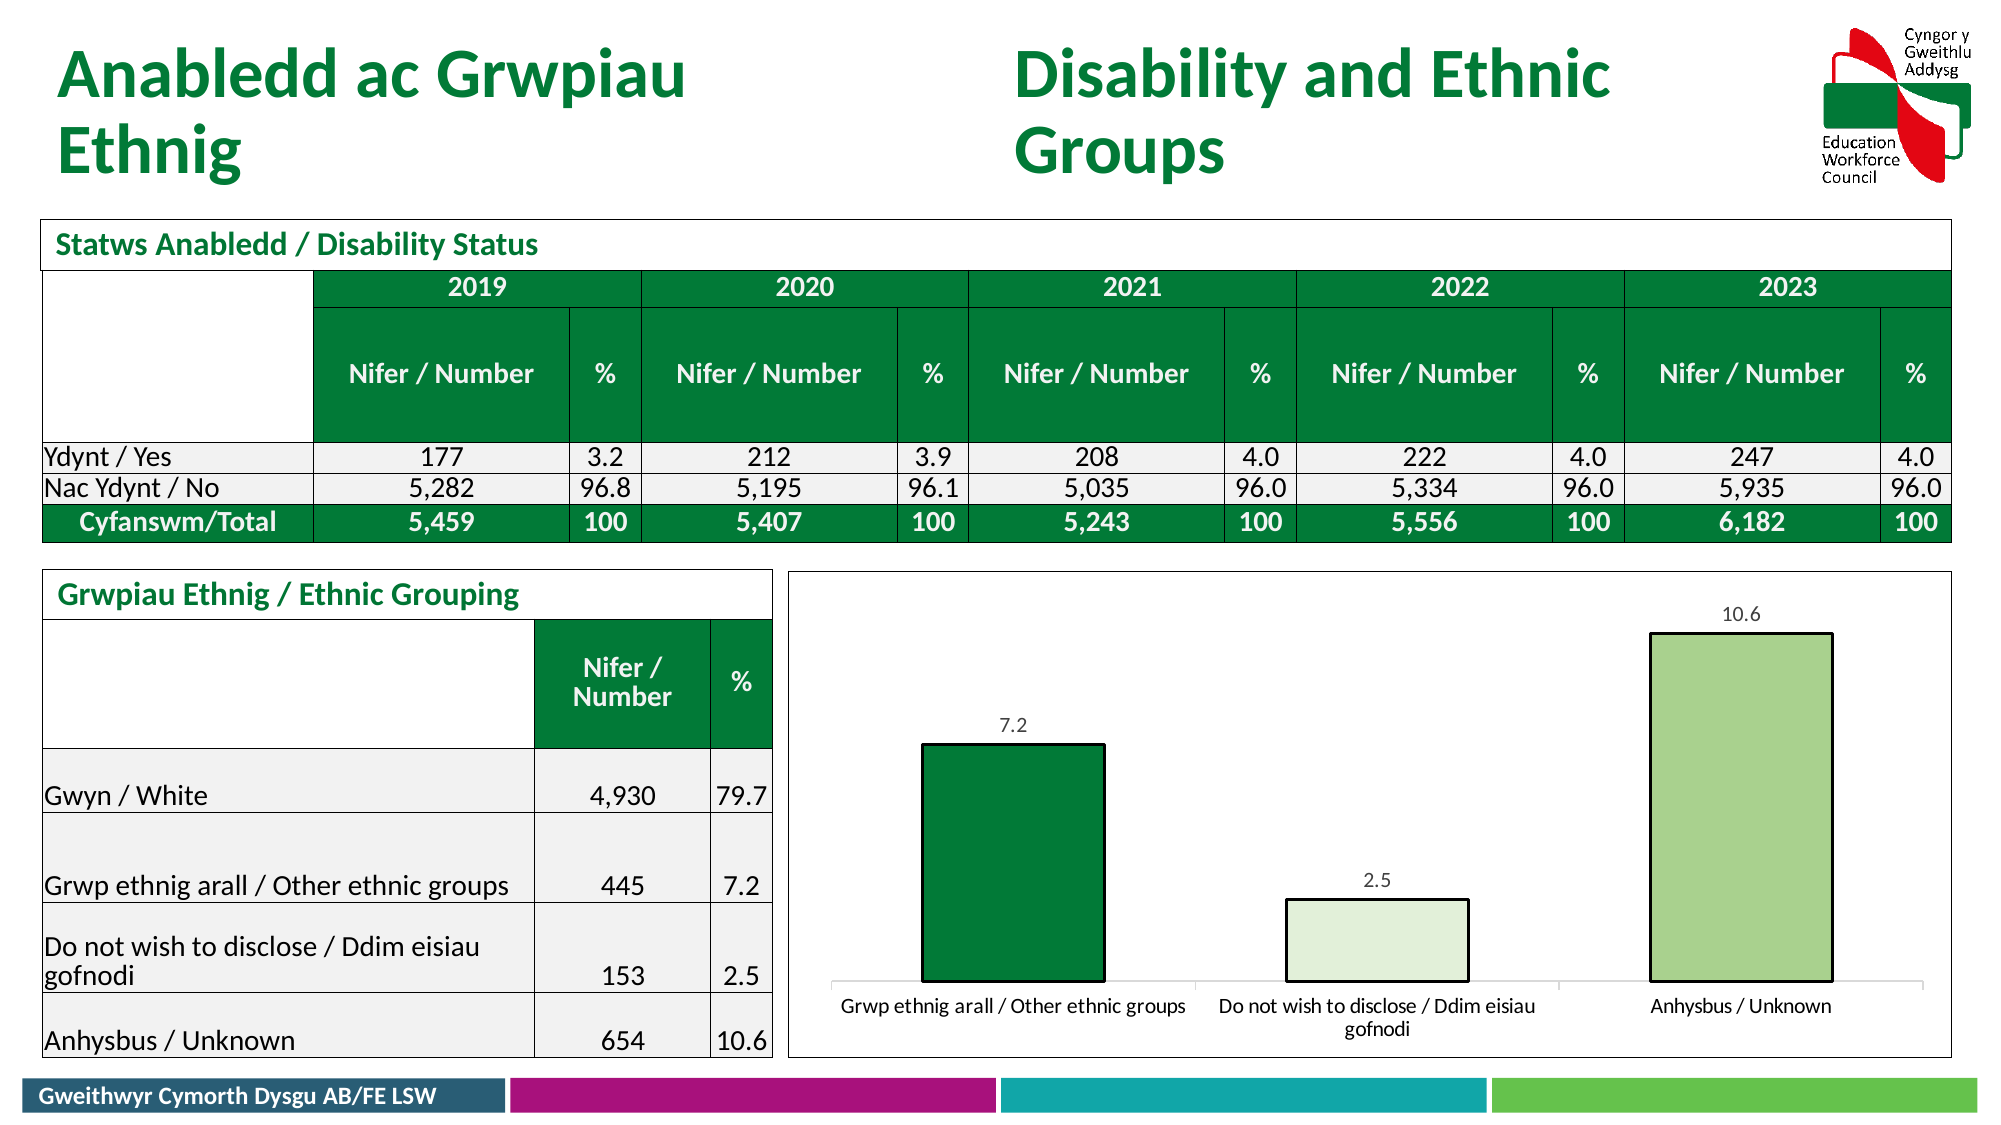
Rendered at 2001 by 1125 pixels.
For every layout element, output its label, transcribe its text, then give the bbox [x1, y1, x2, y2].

table_cell 5,459 [314, 505, 569, 542]
table_header 2023 [1625, 271, 1951, 307]
table_cell 4.0 [1225, 443, 1296, 473]
table_header 2021 [969, 271, 1296, 307]
picture [1829, 28, 1971, 183]
table_cell 5,195 [642, 474, 897, 504]
table_cell 177 [314, 443, 569, 473]
table_cell 2.5 [711, 903, 772, 992]
table_cell 96.8 [570, 474, 641, 504]
table_cell % [570, 308, 641, 442]
text_box Disability and Ethnic Groups [999, 28, 1829, 219]
table_header [43, 271, 313, 442]
table_cell 100 [898, 505, 968, 542]
table_cell 208 [969, 443, 1224, 473]
table_header 2019 [314, 271, 641, 307]
table_cell 5,243 [969, 505, 1224, 542]
table_cell Anhysbus / Unknown [43, 993, 534, 1057]
table_cell 5,035 [969, 474, 1224, 504]
text_box Gweithwyr Cymorth Dysgu AB/FE LSW [23, 1075, 525, 1125]
table_cell 222 [1297, 443, 1552, 473]
table_cell 3.2 [570, 443, 641, 473]
table_cell 6,182 [1625, 505, 1880, 542]
table_cell 10.6 [711, 993, 772, 1057]
table_cell 96.0 [1553, 474, 1624, 504]
table_cell Nifer / Number [314, 308, 569, 442]
table_cell 5,556 [1297, 505, 1552, 542]
text_box Statws Anabledd / Disability Status [40, 219, 1952, 271]
table_cell 100 [570, 505, 641, 542]
table_cell 79.7 [711, 749, 772, 812]
table_cell 153 [535, 903, 710, 992]
table_cell Nifer / Number [969, 308, 1224, 442]
table_cell % [1553, 308, 1624, 442]
table_cell 4,930 [535, 749, 710, 812]
table_cell % [1225, 308, 1296, 442]
table_cell Grwp ethnig arall / Other ethnic groups [43, 813, 534, 902]
table_cell 247 [1625, 443, 1880, 473]
table_cell 96.1 [898, 474, 968, 504]
table_cell 212 [642, 443, 897, 473]
table_cell 5,282 [314, 474, 569, 504]
table_cell Do not wish to disclose / Ddim eisiau gofnodi [43, 903, 534, 992]
table_cell Ydynt / Yes [43, 443, 313, 473]
table_header % [711, 620, 772, 748]
table_cell 7.2 [711, 813, 772, 902]
table_cell 4.0 [1553, 443, 1624, 473]
table_cell % [1881, 308, 1951, 442]
table_cell % [898, 308, 968, 442]
table_cell 4.0 [1881, 443, 1951, 473]
table_cell Cyfanswm/Total [43, 505, 313, 542]
table_header 2022 [1297, 271, 1624, 307]
table_cell Nac Ydynt / No [43, 474, 313, 504]
table_cell 3.9 [898, 443, 968, 473]
table_cell 100 [1553, 505, 1624, 542]
table_cell 654 [535, 993, 710, 1057]
table_header Nifer / Number [535, 620, 710, 748]
table_cell Gwyn / White [43, 749, 534, 812]
text_box Grwpiau Ethnig / Ethnic Grouping [42, 569, 773, 620]
table_header 2020 [642, 271, 968, 307]
table_cell 100 [1881, 505, 1951, 542]
table_cell 5,407 [642, 505, 897, 542]
table_cell 5,334 [1297, 474, 1552, 504]
table_cell Nifer / Number [1625, 308, 1880, 442]
text_box Anabledd ac Grwpiau Ethnig [42, 28, 814, 219]
table_cell Nifer / Number [1297, 308, 1552, 442]
chart [788, 571, 1952, 1058]
table_cell 100 [1225, 505, 1296, 542]
table_cell Nifer / Number [642, 308, 897, 442]
table_cell 96.0 [1225, 474, 1296, 504]
table_header [43, 620, 534, 748]
table_cell 5,935 [1625, 474, 1880, 504]
table_cell 445 [535, 813, 710, 902]
table_cell 96.0 [1881, 474, 1951, 504]
